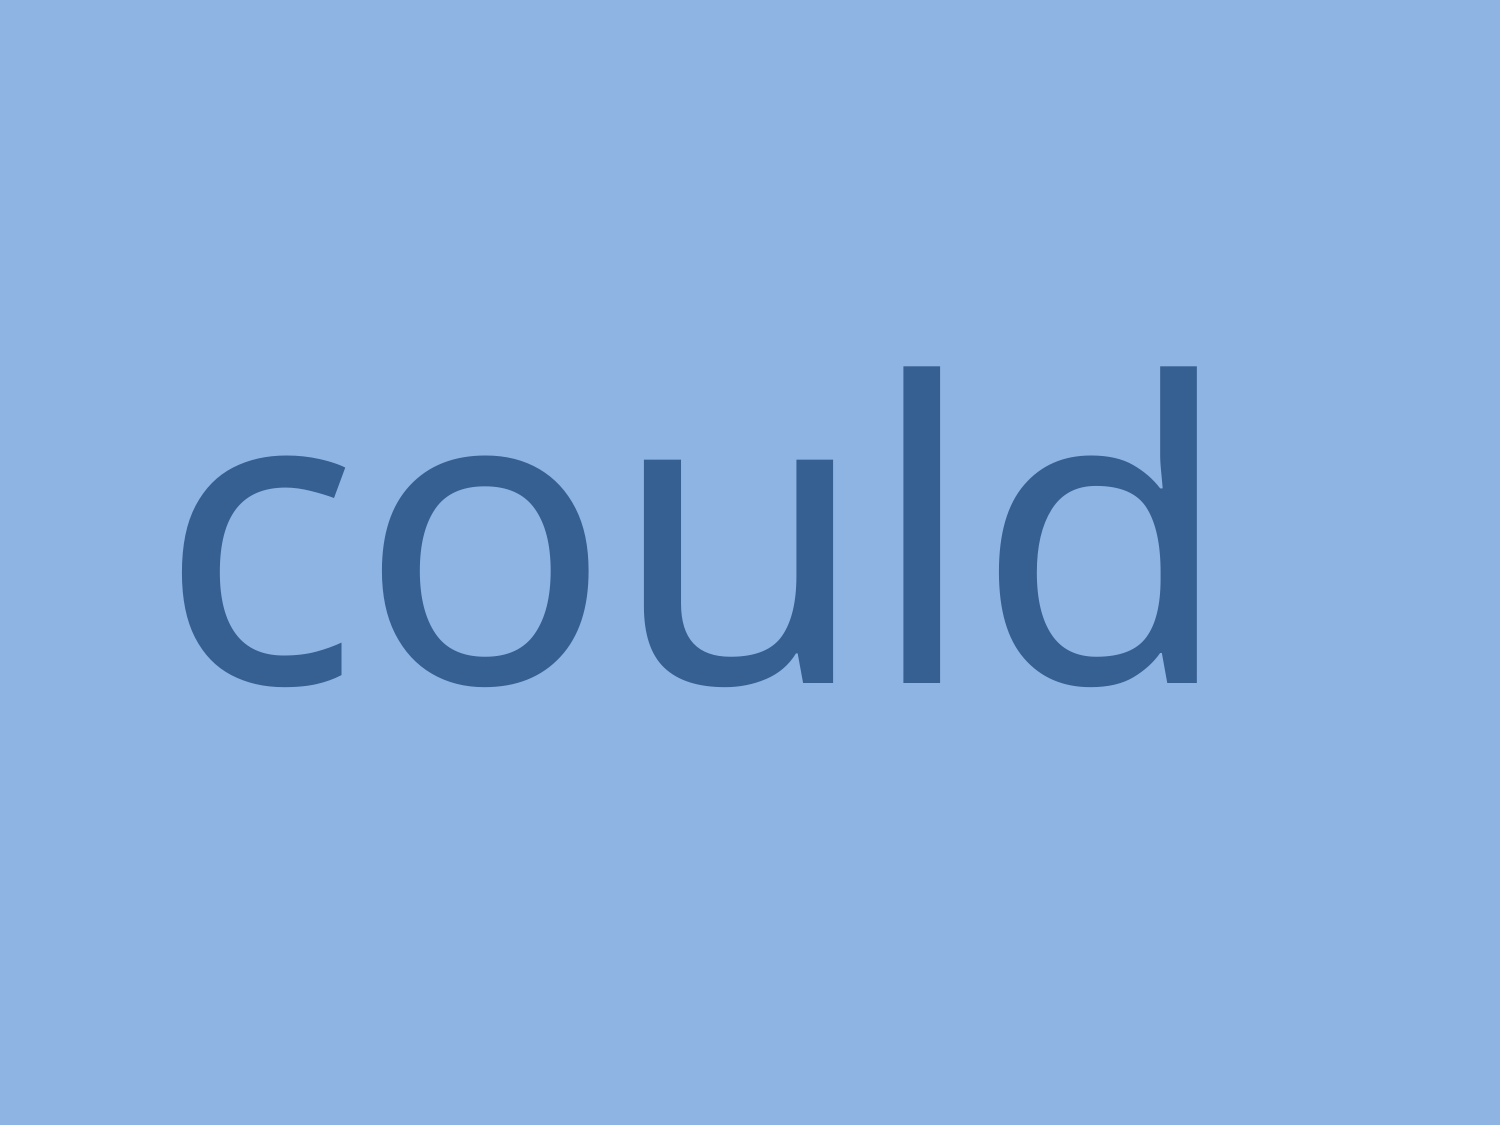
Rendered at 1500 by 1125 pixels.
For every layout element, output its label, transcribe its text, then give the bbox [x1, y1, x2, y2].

text_box could [41, 259, 1459, 775]
